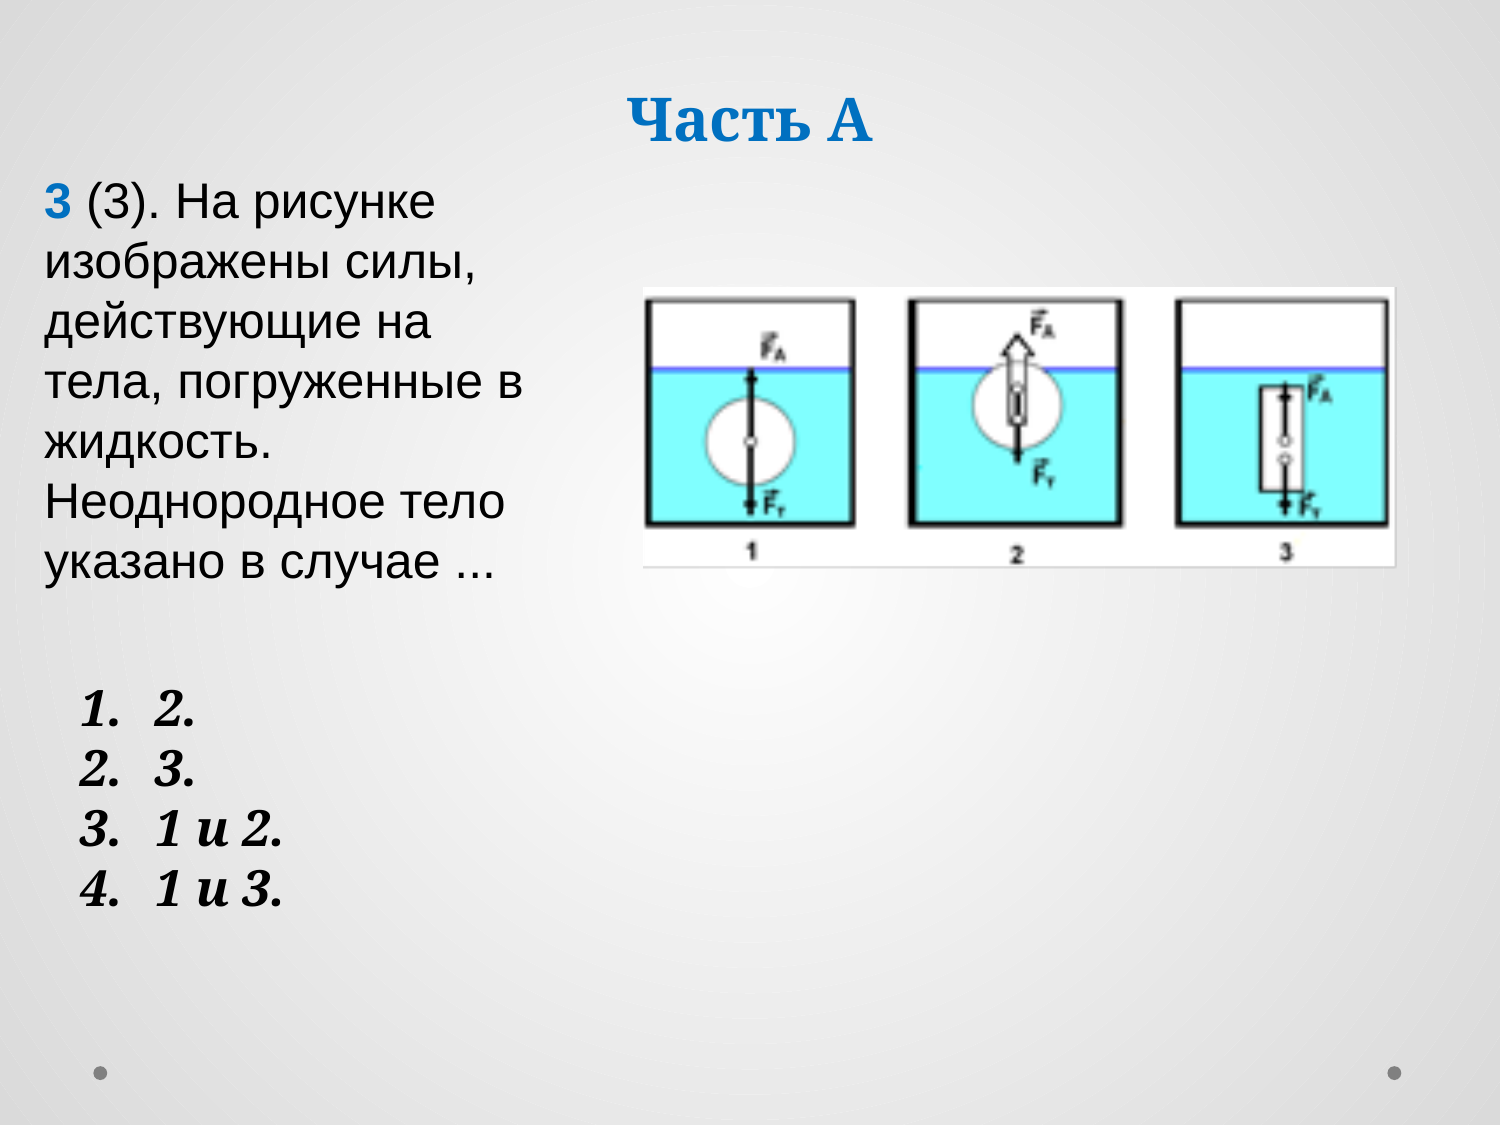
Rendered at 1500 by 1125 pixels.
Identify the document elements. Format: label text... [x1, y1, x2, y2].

text_box 3 (3). На рисунке изображены силы, действующие на тела, погруженные в жидкость. Неоднородное тело указано в случае ... [29, 160, 573, 596]
text_box 2. 3. 1 и 2. 1 и 3. [64, 668, 302, 924]
title Часть А [75, 66, 1425, 161]
picture [643, 287, 1404, 572]
